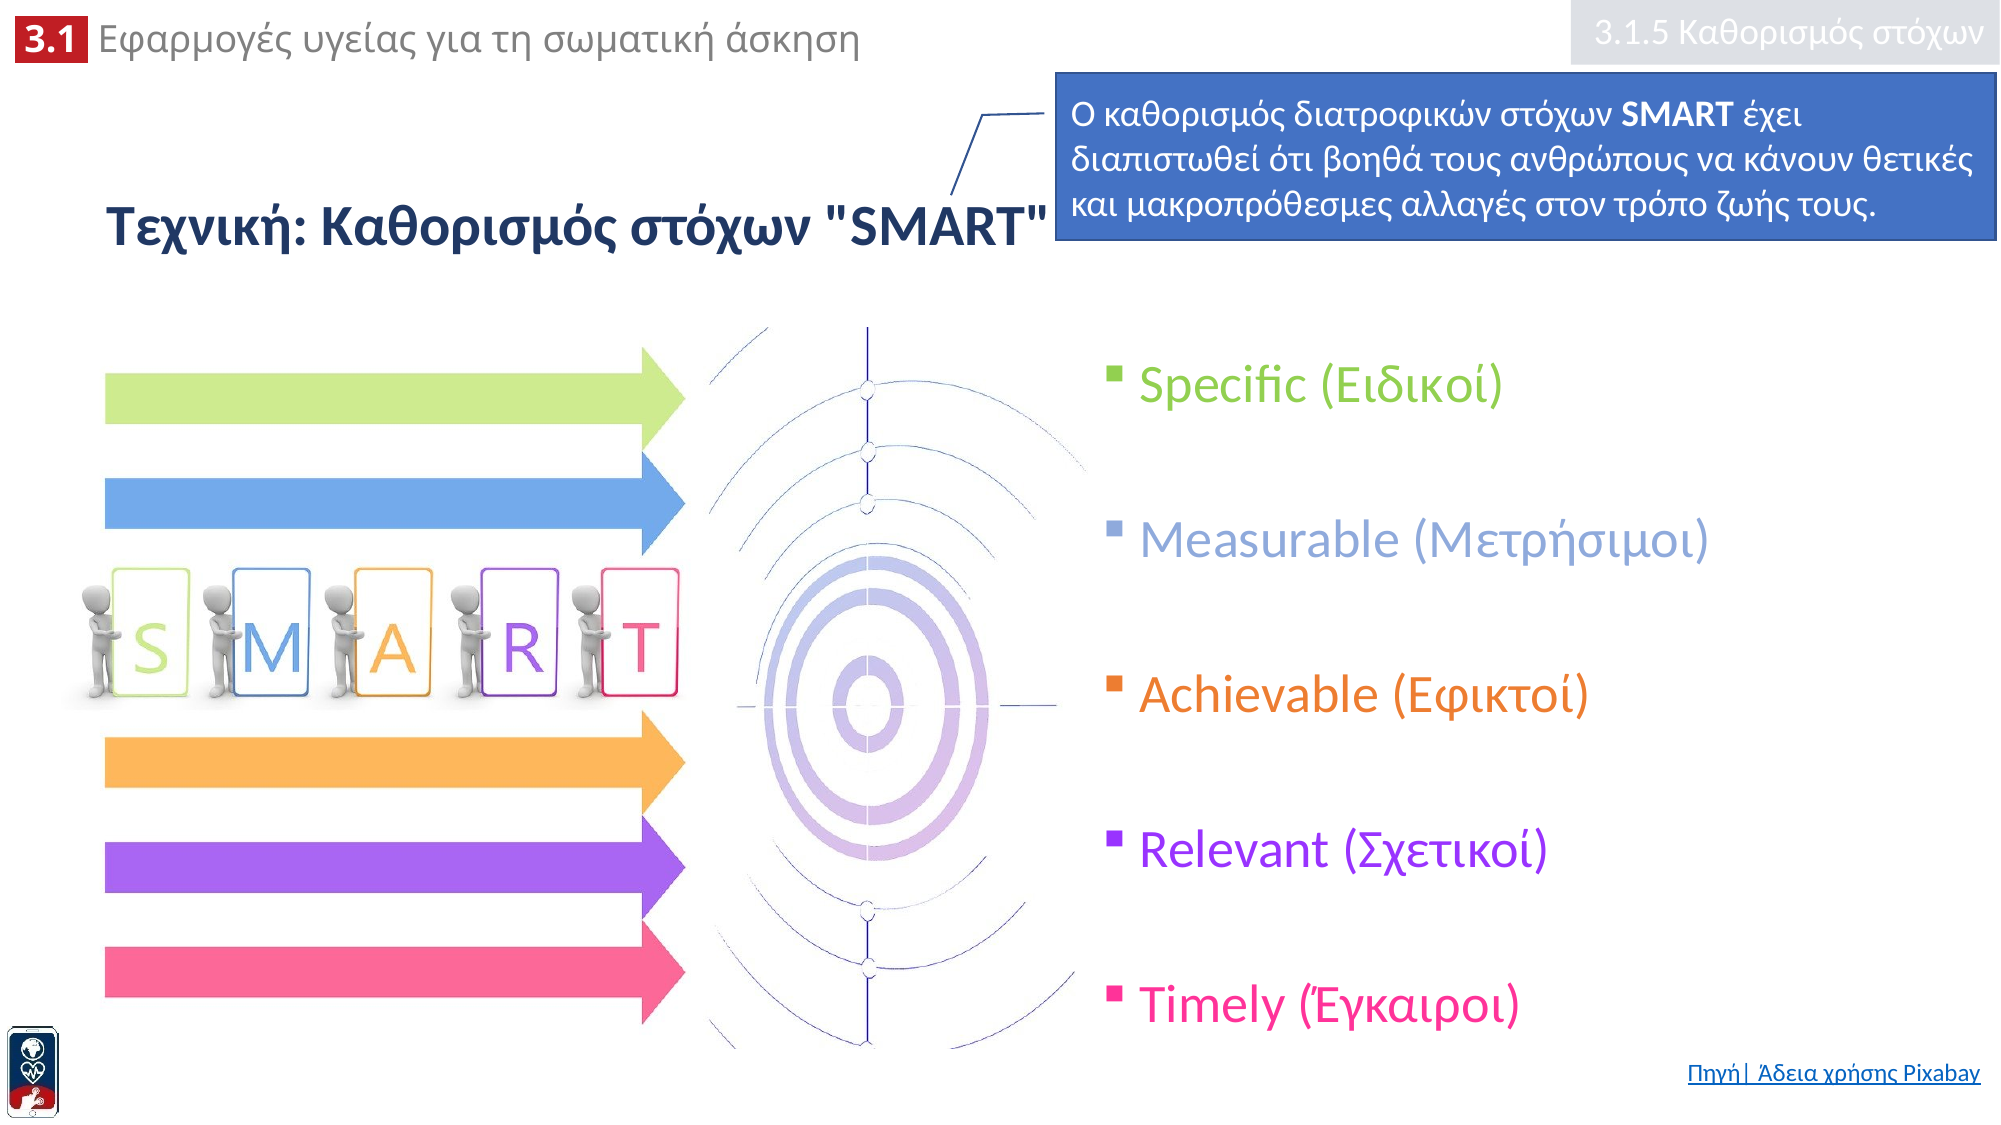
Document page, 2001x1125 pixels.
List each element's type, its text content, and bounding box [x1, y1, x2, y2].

text_box Ο καθορισμός διατροφικών στόχων SMART έχει διαπιστωθεί ότι βοηθά τους ανθρώπους να κάνουν θετικές και μακροπρόθεσμες αλλαγές στον τρόπο ζωής τους. [1055, 72, 1997, 241]
picture [61, 327, 1088, 1049]
text_box Specific (Ειδικοί) Measurable (Μετρήσιμοι) Achievable (Εφικτοί) Relevant (Σχετικοί) Timely (Έγκαιροι) [1088, 341, 1924, 1029]
title Τεχνική: Καθορισμός στόχων "SMART" [91, 177, 1961, 276]
picture [7, 1026, 59, 1118]
text_box Ο καθορισμός διατροφικών στόχων SMART έχει διαπιστωθεί ότι βοηθά τους ανθρώπους να κάνουν θετικές και μακροπρόθεσμες αλλαγές στον τρόπο ζωής τους. [950, 112, 1045, 196]
text_box Πηγή| Άδεια χρήσης Pixabay [1599, 1048, 1996, 1094]
text_box 3.1.5 Καθορισμός στόχων [1570, 0, 2000, 65]
